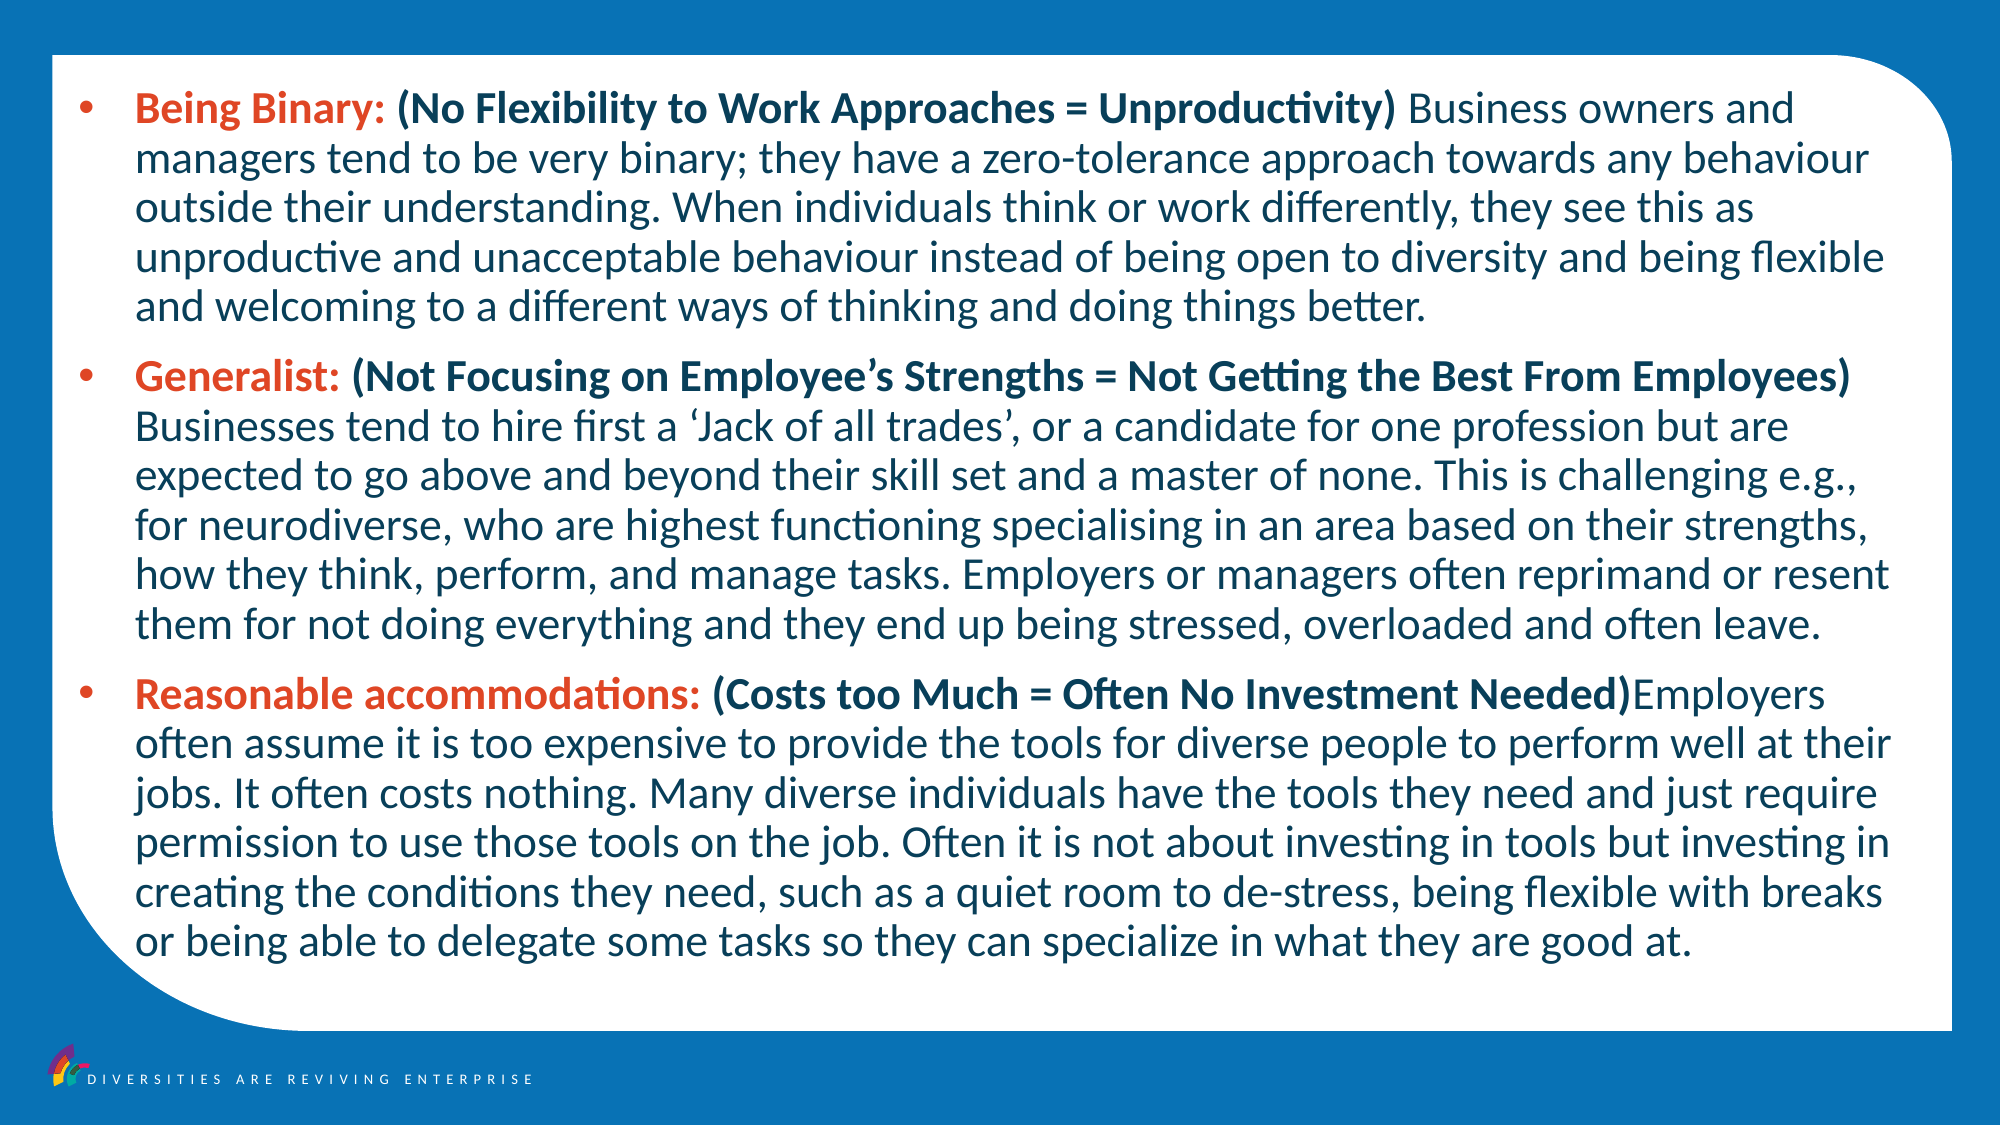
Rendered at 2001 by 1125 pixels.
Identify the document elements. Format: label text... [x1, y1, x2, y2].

list Being Binary: (No Flexibility to Work Approaches = Unproductivity) Business owners and managers tend to be very binary; they have a zero-tolerance approach towards any behaviour outside their understanding. When individuals think or work differently, they see this as unproductive and unacceptable behaviour instead of being open to diversity and being flexible and welcoming to a different ways of thinking and doing things better. Generalist: (Not Focusing on Employee’s Strengths = Not Getting the Best From Employees) Businesses tend to hire first a ‘Jack of all trades’, or a candidate for one profession but are expected to go above and beyond their skill set and a master of none. This is challenging e.g., for neurodiverse, who are highest functioning specialising in an area based on their strengths, how they think, perform, and manage tasks. Employers or managers often reprimand or resent them for not doing everything and they end up being stressed, overloaded and often leave. Reasonable accommodations: (Costs too Much = Often No Investment Needed)Employers often assume it is too expensive to provide the tools for diverse people to perform well at their jobs. It often costs nothing. Many diverse individuals have the tools they need and just require permission to use those tools on the job. Often it is not about investing in tools but investing in creating the conditions they need, such as a quiet room to de-stress, being flexible with breaks or being able to delegate some tasks so they can specialize in what they are good at. [63, 77, 1921, 709]
